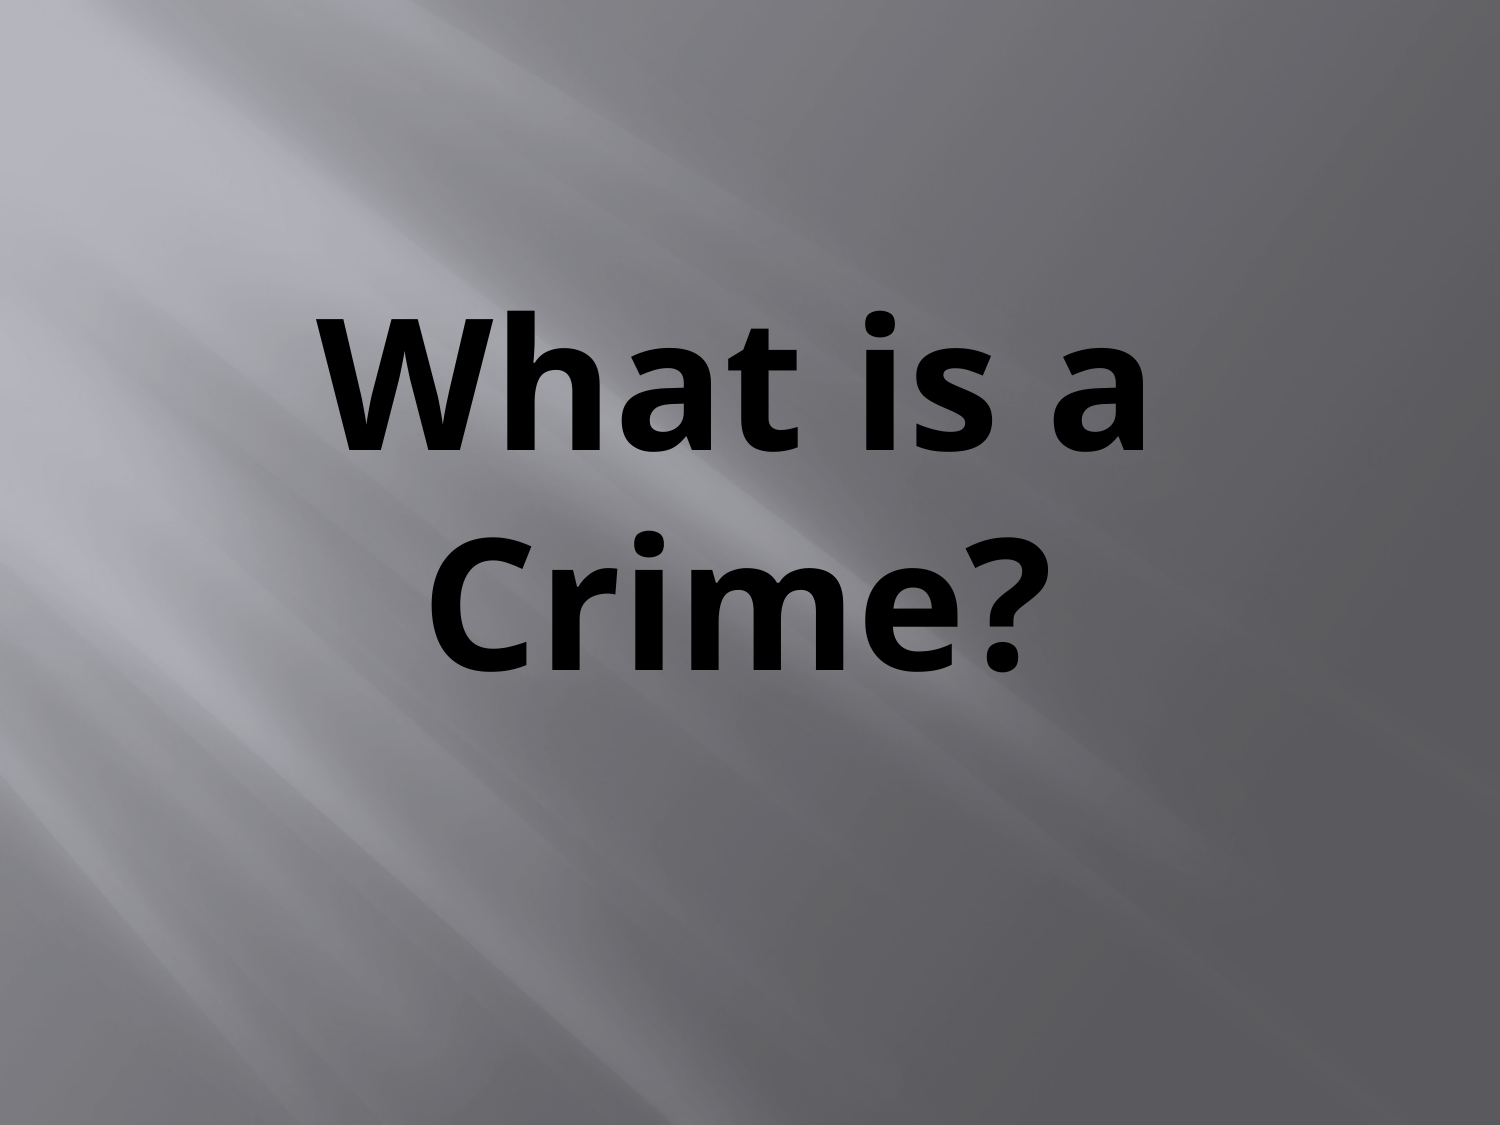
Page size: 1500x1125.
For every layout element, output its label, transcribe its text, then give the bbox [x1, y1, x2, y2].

title What is a Crime? [62, 162, 1413, 813]
